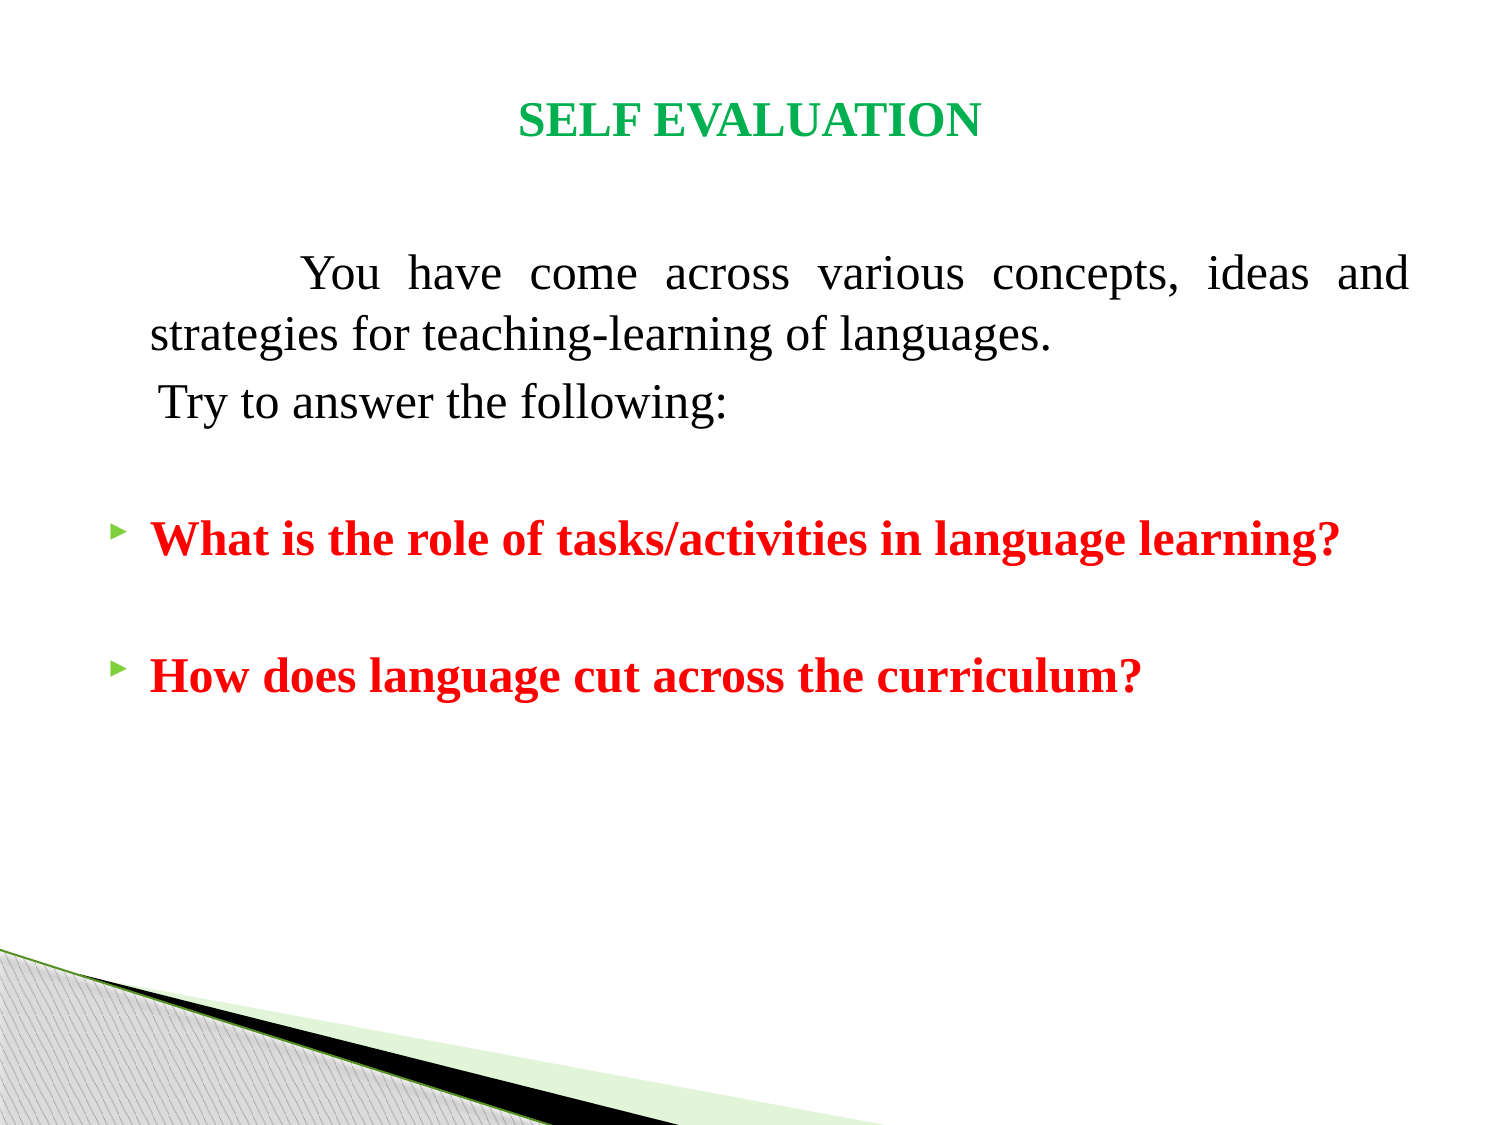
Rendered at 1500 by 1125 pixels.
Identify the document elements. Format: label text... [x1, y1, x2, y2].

title SELF EVALUATION [75, 45, 1425, 188]
list You have come across various concepts, ideas and strategies for teaching-learning of languages. Try to answer the following: What is the role of tasks/activities in language learning? How does language cut across the curriculum? [75, 188, 1425, 986]
